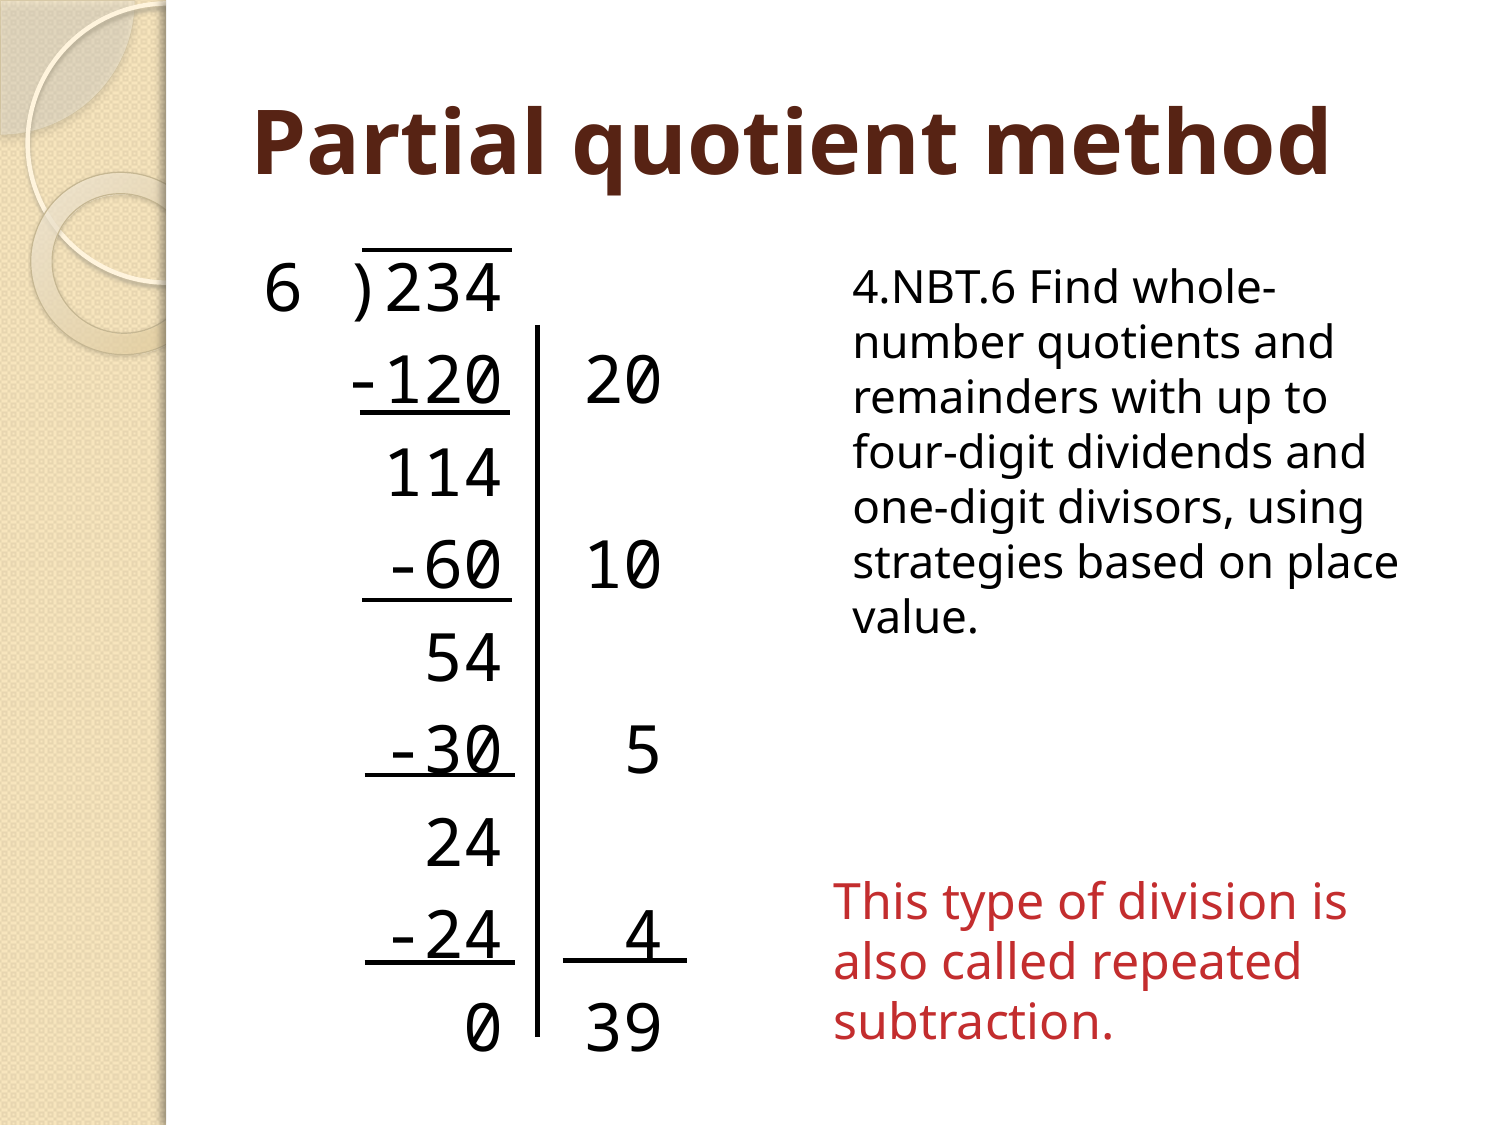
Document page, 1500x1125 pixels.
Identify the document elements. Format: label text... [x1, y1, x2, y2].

title Partial quotient method [235, 45, 1466, 233]
text_box 4.NBT.6 Find whole-number quotients and remainders with up to four-digit dividends and one-digit divisors, using strategies based on place value. [837, 249, 1425, 650]
list 6 )234 -120 20 114 -60 10 54 -30 5 24 -24 4 0 39 [235, 237, 1466, 1088]
text_box This type of division is also called repeated subtraction. [818, 862, 1444, 1058]
